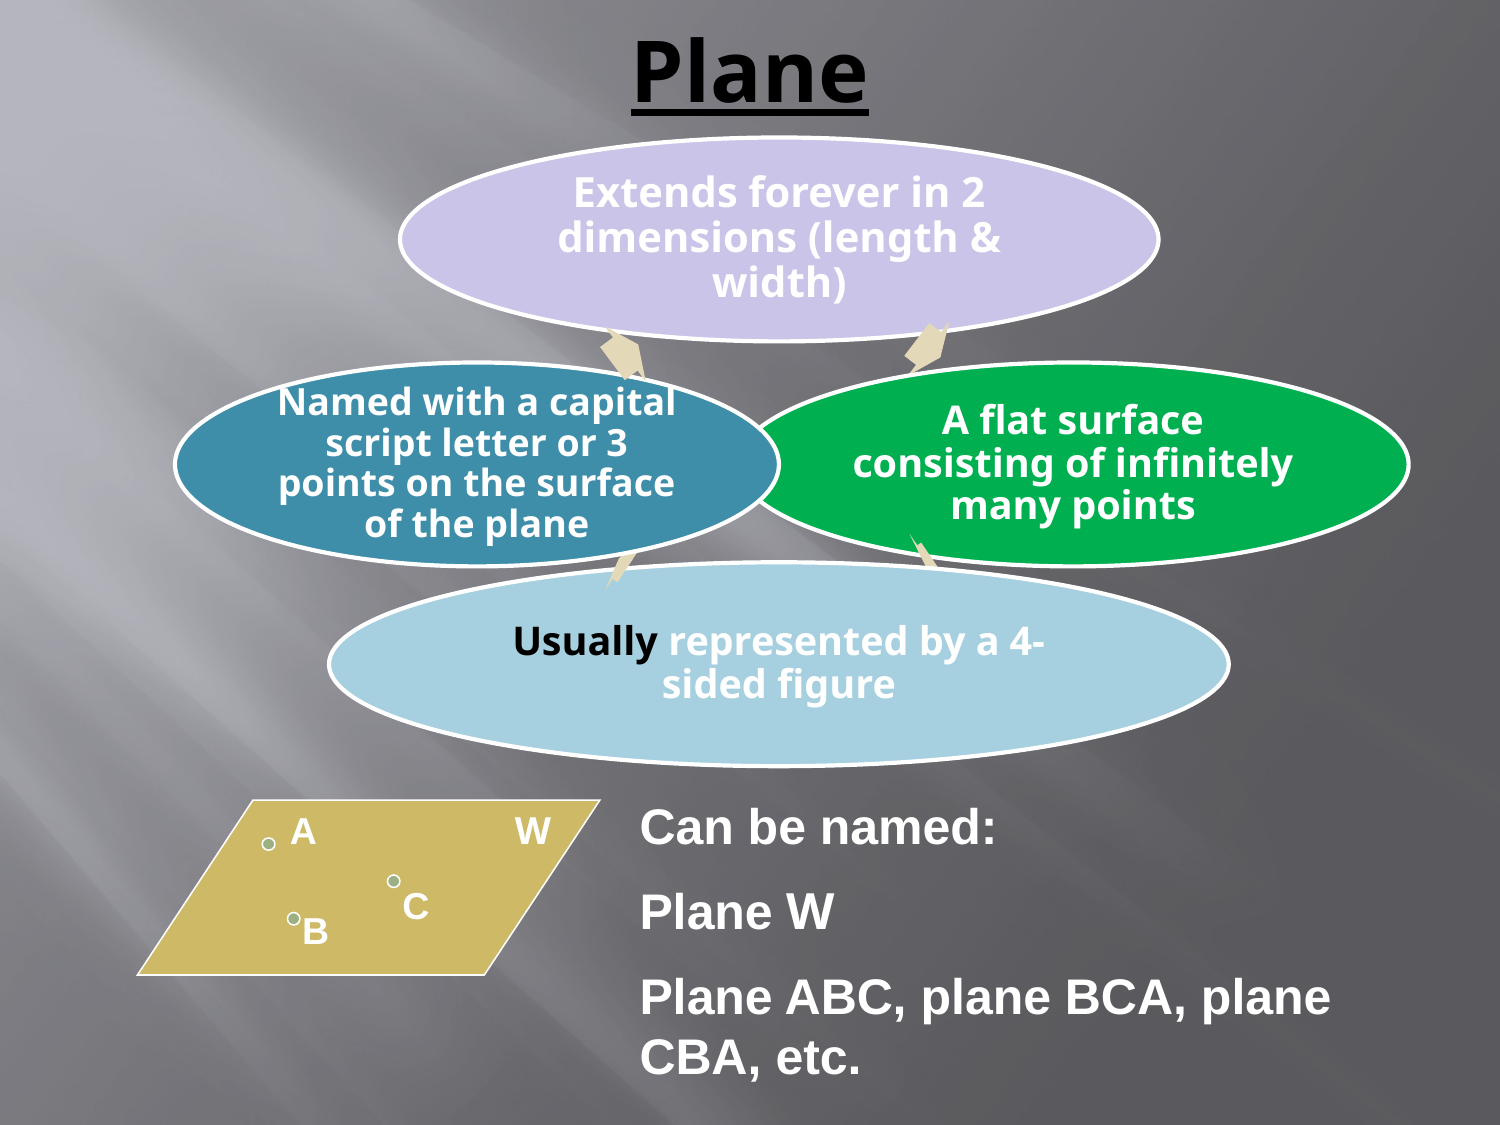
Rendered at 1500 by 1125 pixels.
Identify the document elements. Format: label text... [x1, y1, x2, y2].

text_box A [274, 819, 350, 860]
text_box [262, 837, 274, 851]
text_box B [287, 899, 375, 960]
title Plane [75, 0, 1425, 138]
text_box [137, 819, 561, 976]
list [174, 137, 1413, 776]
text_box C [387, 874, 450, 935]
text_box Can be named: Plane W Plane ABC, plane BCA, plane CBA, etc. [624, 813, 1438, 1093]
text_box W [499, 819, 588, 860]
